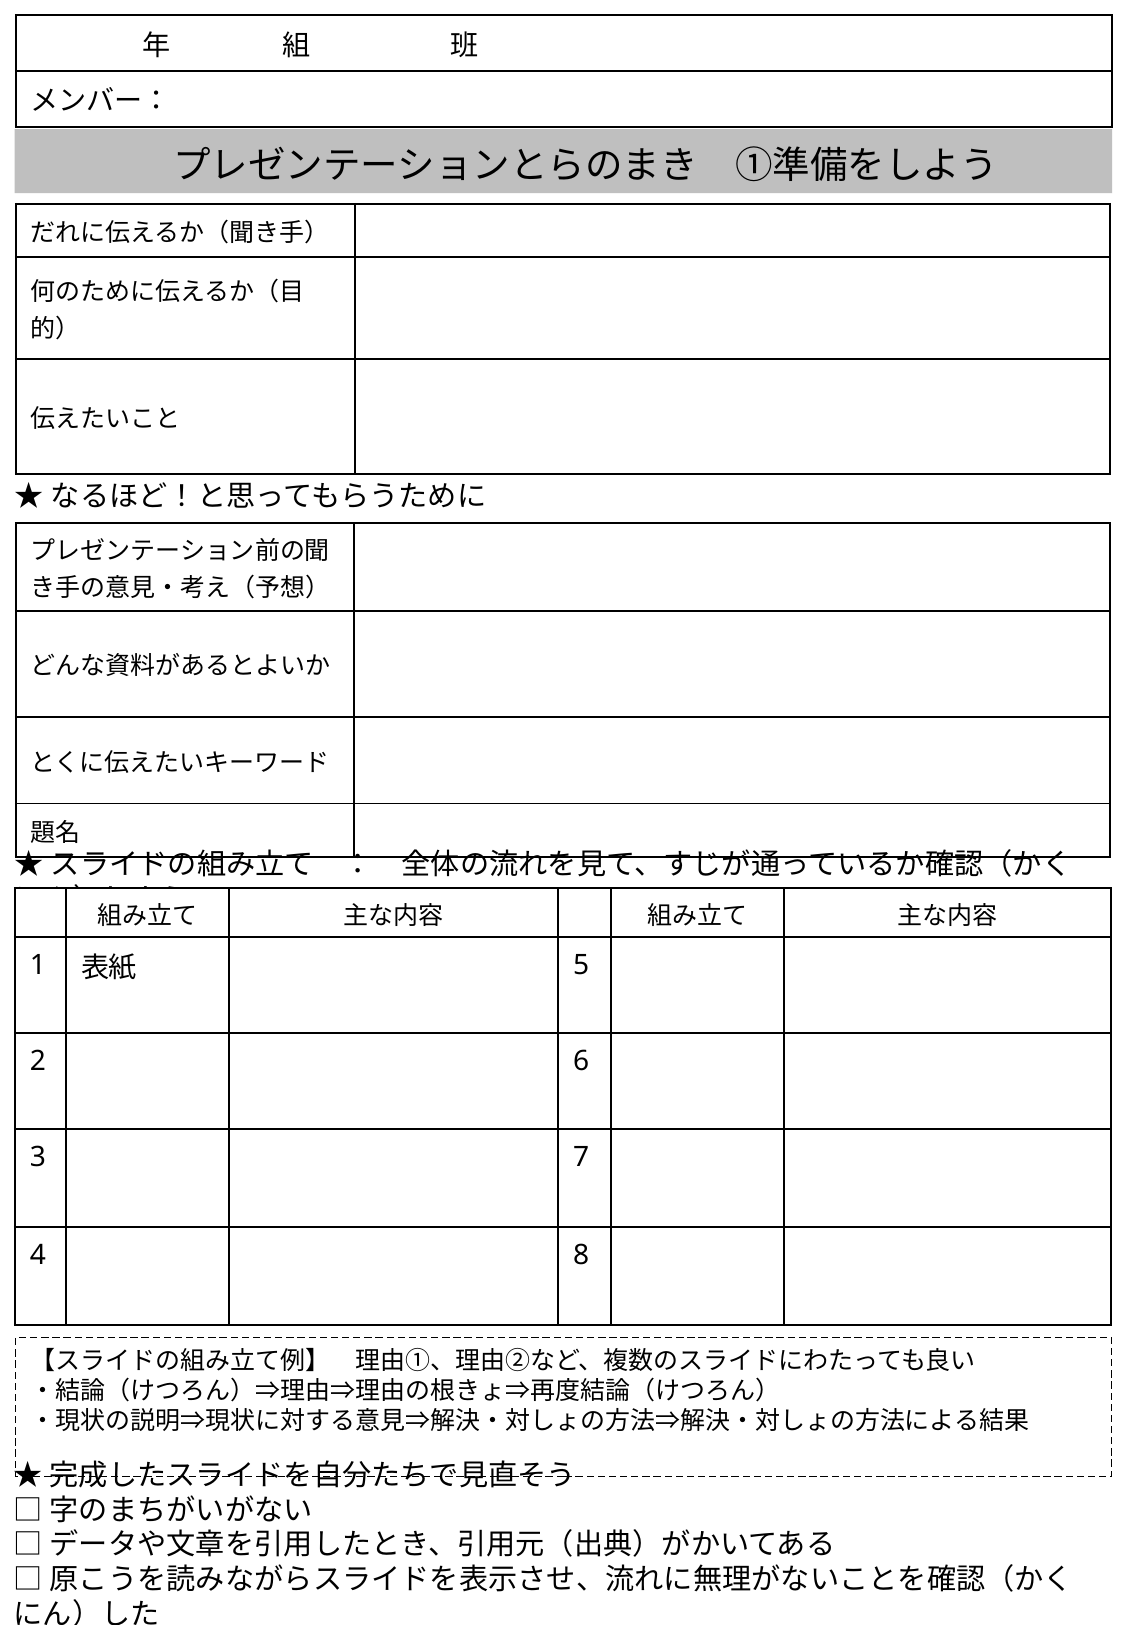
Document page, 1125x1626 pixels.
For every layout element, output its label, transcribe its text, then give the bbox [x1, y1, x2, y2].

table_header [356, 205, 1109, 256]
table_header [559, 889, 610, 936]
text_box ★なるほど！と思ってもらうために [0, 469, 1104, 520]
table_cell [230, 1228, 557, 1324]
table_cell 5 [559, 938, 610, 1032]
table_cell 3 [16, 1130, 65, 1226]
table_cell [785, 1034, 1110, 1128]
table_cell [67, 1130, 228, 1226]
text_box ★スライドの組み立て ： 全体の流れを見て、すじが通っているか確認（かくにん）しよう [0, 837, 1111, 923]
table_cell 6 [559, 1034, 610, 1128]
table_header プレゼンテーション前の聞き手の意見・考え（予想） [17, 524, 353, 610]
text_box ★完成したスライドを自分たちで見直そう □字のまちがいがない □データや文章を引用したとき、引用元（出典）がかいてある □原こうを読みながらスライドを表示させ、流れに無理がないことを確認（かくにん）した [0, 1448, 1110, 1625]
table_header 組み立て [612, 889, 783, 936]
table_cell [785, 1130, 1110, 1226]
table_cell とくに伝えたいキーワード [17, 718, 353, 803]
table_cell [356, 258, 1109, 358]
table_cell 8 [559, 1228, 610, 1324]
table_header 組み立て [67, 889, 228, 936]
table_cell [355, 612, 1109, 716]
table_cell 7 [559, 1130, 610, 1226]
table_header [16, 889, 65, 936]
table_cell メンバー： [17, 72, 1111, 126]
table_cell 表紙 [67, 938, 228, 1032]
table_cell [355, 804, 1109, 837]
table_cell 何のために伝えるか（目的） [17, 258, 354, 358]
table_cell [230, 1130, 557, 1226]
table_cell [785, 938, 1110, 1032]
table_header だれに伝えるか（聞き手） [17, 205, 354, 256]
table_cell [230, 938, 557, 1032]
table_cell [67, 1228, 228, 1324]
table_cell 1 [16, 938, 65, 1032]
table_cell [356, 360, 1109, 473]
table_header 年 組 班 [17, 16, 1111, 70]
table_cell [67, 1034, 228, 1128]
table_cell [612, 1034, 783, 1128]
table_cell [612, 1228, 783, 1324]
table_cell 2 [16, 1034, 65, 1128]
text_box プレゼンテーションとらのまき ①準備をしよう [14, 129, 1113, 194]
table_header [355, 524, 1109, 610]
table_cell [785, 1228, 1110, 1324]
table_cell [612, 938, 783, 1032]
table_cell 4 [16, 1228, 65, 1324]
table_cell どんな資料があるとよいか [17, 612, 353, 716]
text_box 【スライドの組み立て例】 理由①、理由②など、複数のスライドにわたっても良い ・結論（けつろん）⇒理由⇒理由の根きょ⇒再度結論（けつろん） ・現状の説明⇒現状に対する意見⇒解決・対しょの方法⇒解決・対しょの方法による結果 [15, 1337, 1112, 1477]
table_cell [230, 1034, 557, 1128]
table_cell 伝えたいこと [17, 360, 354, 469]
table_header 主な内容 [785, 889, 1110, 936]
table_cell [612, 1130, 783, 1226]
table_header 主な内容 [230, 889, 557, 936]
table_cell [355, 718, 1109, 803]
table_cell 題名 [17, 804, 353, 837]
